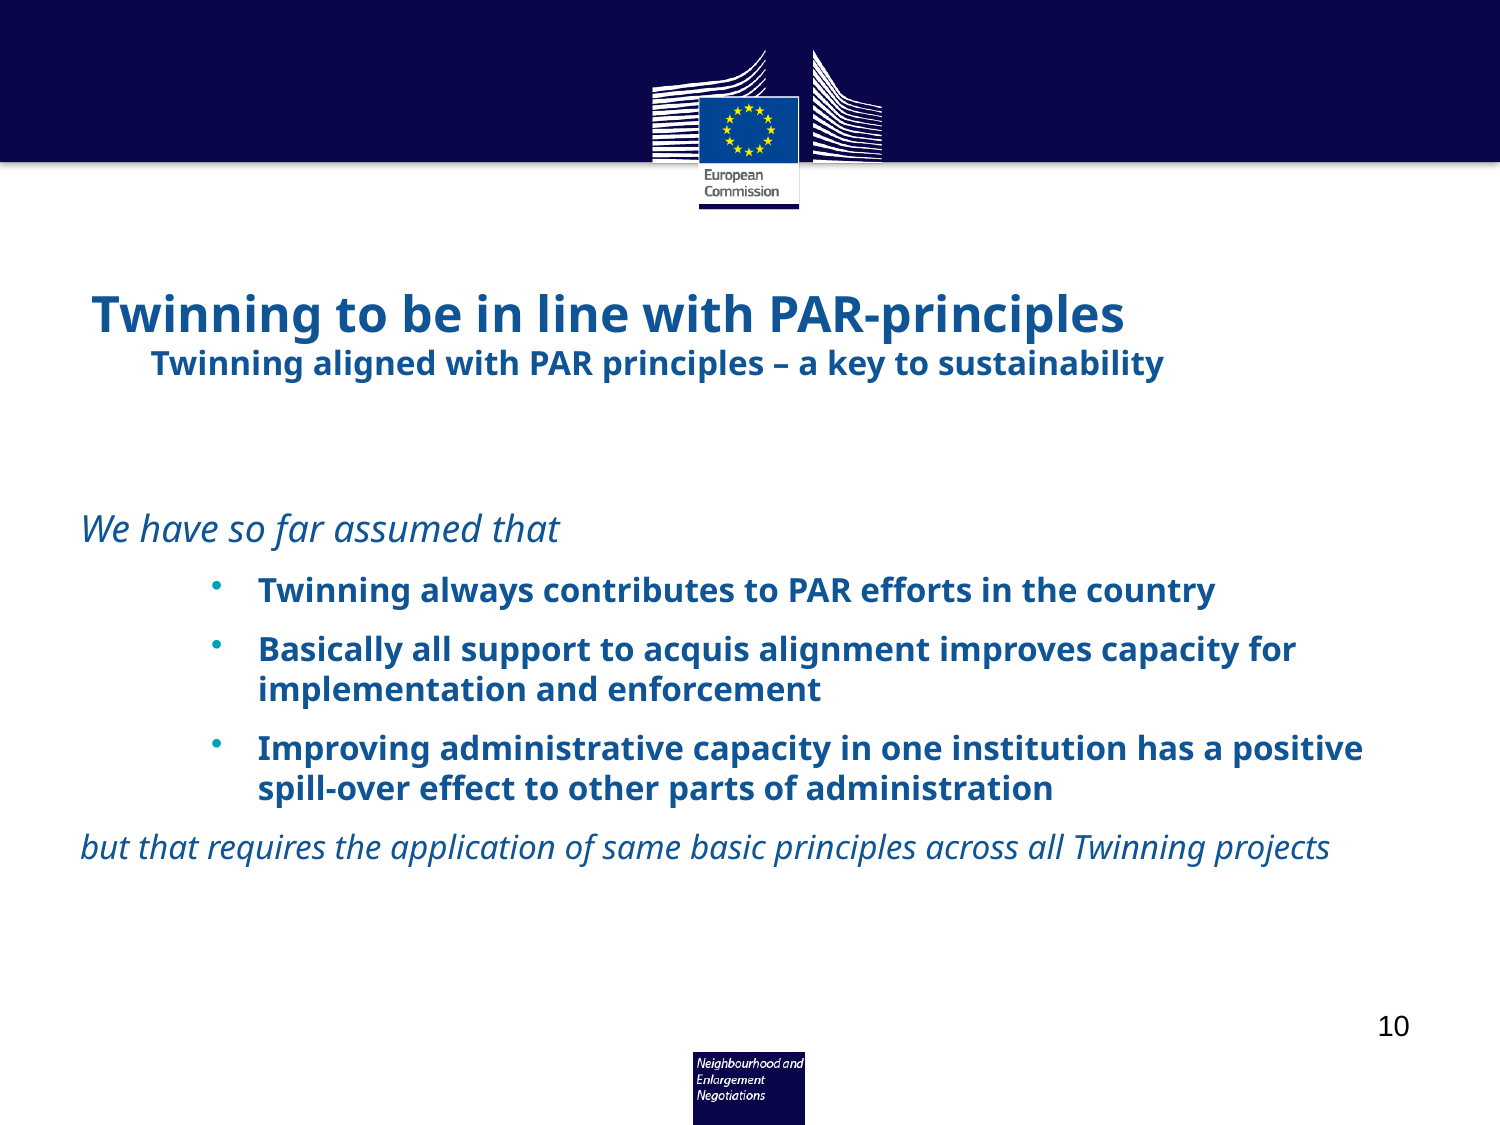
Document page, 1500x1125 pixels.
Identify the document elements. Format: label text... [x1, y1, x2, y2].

picture [615, 50, 882, 255]
slide_number 10 [1074, 999, 1426, 1078]
picture [693, 1052, 805, 1125]
title Twinning to be in line with PAR-principles Twinning aligned with PAR principles – a key to sustainability [76, 255, 1428, 410]
list We have so far assumed that Twinning always contributes to PAR efforts in the country Basically all support to acquis alignment improves capacity for implementation and enforcement Improving administrative capacity in one institution has a positive spill-over effect to other parts of administration but that requires the application of same basic principles across all Twinning projects [64, 432, 1416, 988]
